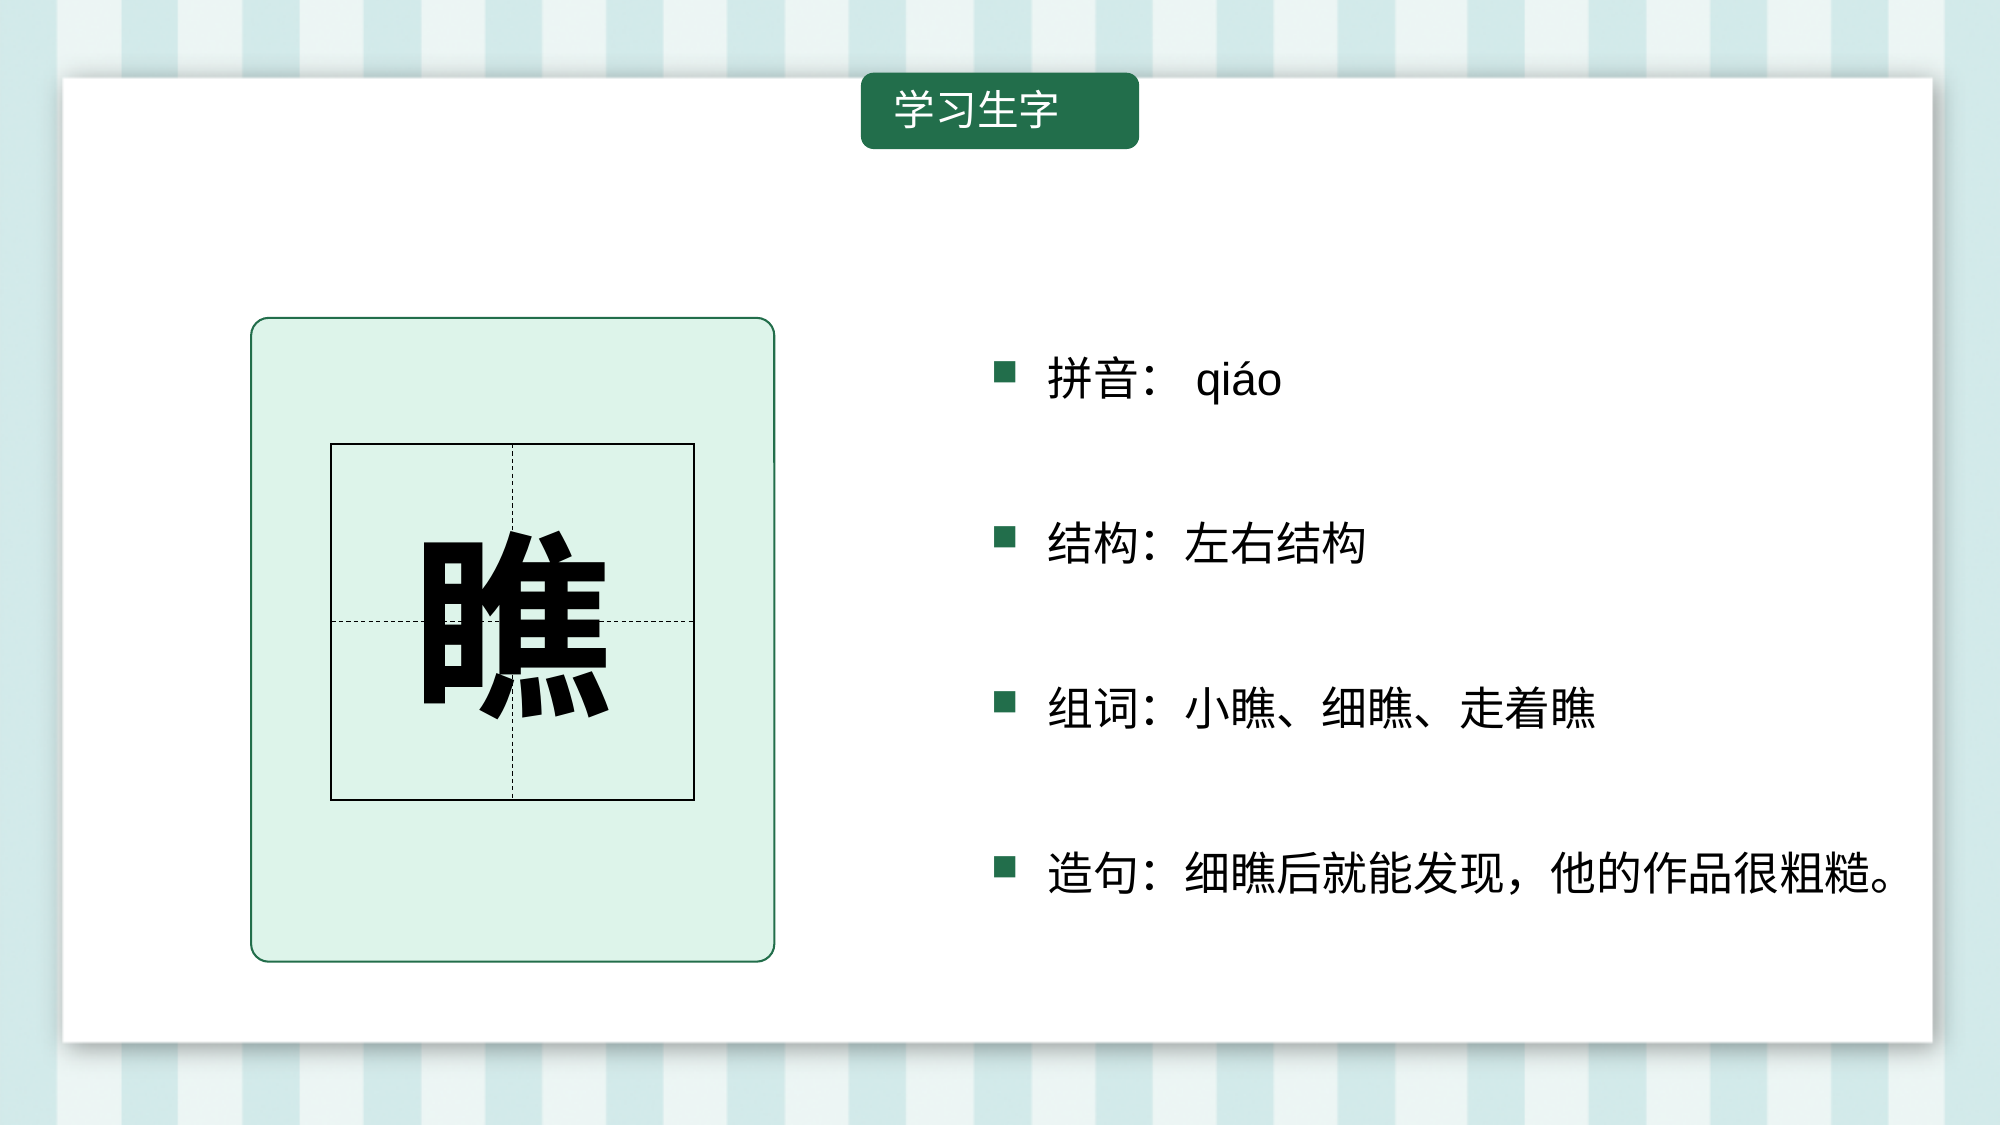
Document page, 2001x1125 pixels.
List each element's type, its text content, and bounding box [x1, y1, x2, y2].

picture [0, 0, 2000, 1125]
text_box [251, 317, 775, 962]
text_box 拼音：qiáo 结构：左右结构 组词：小瞧、细瞧、走着瞧 造句：细瞧后就能发现，他的作品很粗糙。 [976, 314, 1893, 907]
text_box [860, 72, 1140, 150]
